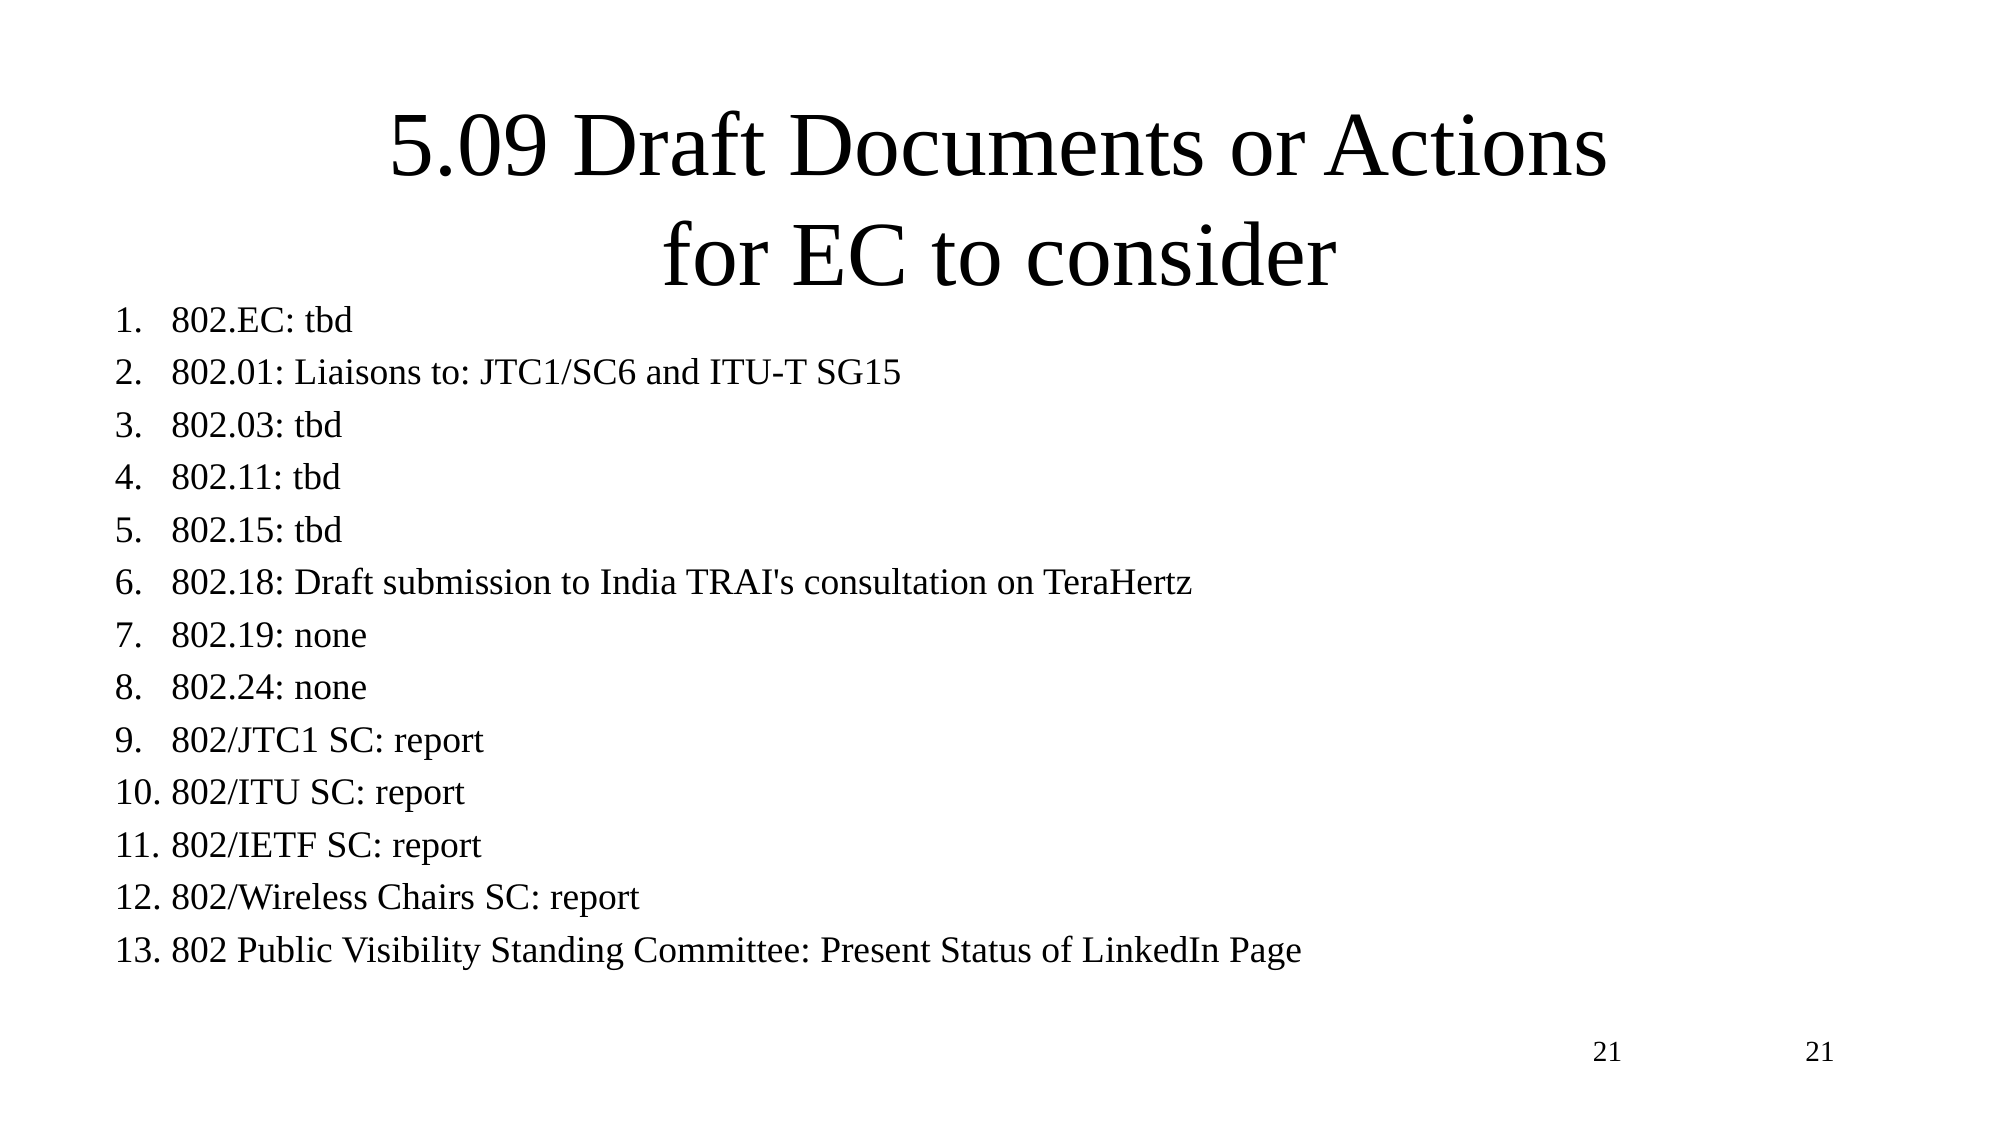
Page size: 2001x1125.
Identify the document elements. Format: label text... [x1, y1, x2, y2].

text_box 802.EC: tbd 802.01: Liaisons to: JTC1/SC6 and ITU-T SG15 802.03: tbd 802.11: tbd 802.15: tbd 802.18: Draft submission to India TRAI's consultation on TeraHertz 802.19: none 802.24: none 802/JTC1 SC: report 802/ITU SC: report 802/IETF SC: report 802/Wireless Chairs SC: report 802 Public Visibility Standing Committee: Present Status of LinkedIn Page [99, 287, 1800, 1025]
text_box 21 [1324, 1025, 1638, 1100]
title 5.09 Draft Documents or Actions for EC to consider [362, 99, 1638, 287]
slide_number 21 [1433, 1024, 1851, 1101]
